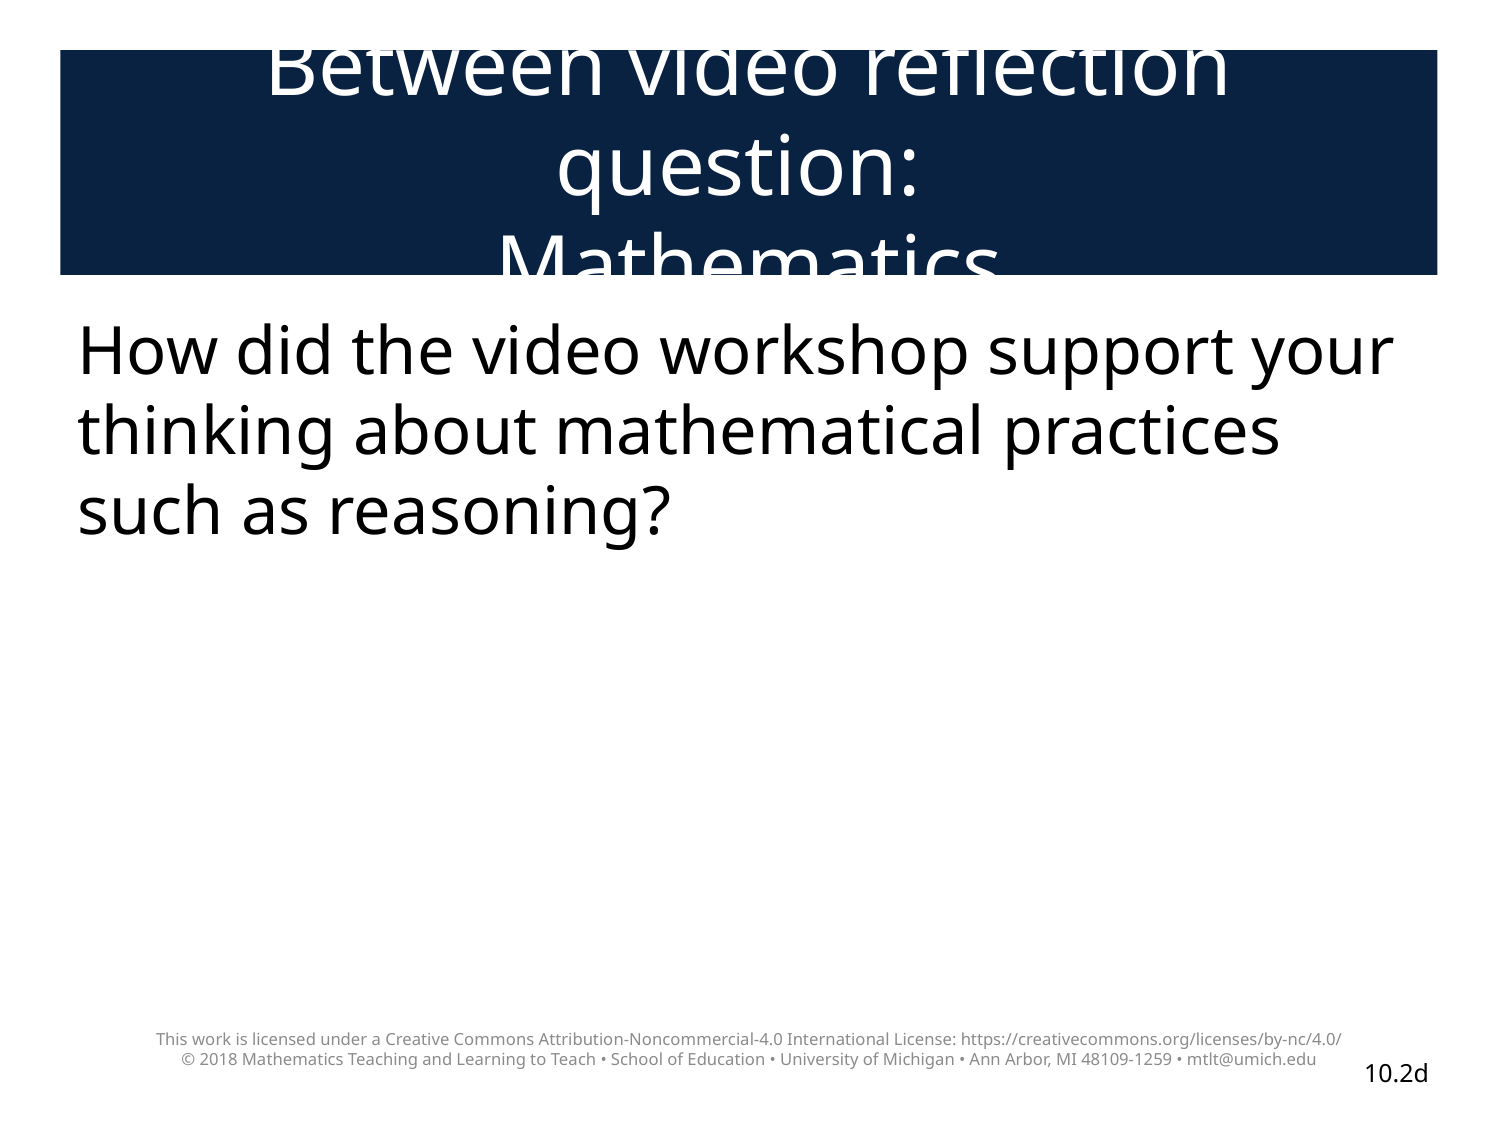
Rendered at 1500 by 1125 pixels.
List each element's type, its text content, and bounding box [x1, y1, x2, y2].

list How did the video workshop support your thinking about mathematical practices such as reasoning? [62, 299, 1438, 1005]
footer This work is licensed under a Creative Commons Attribution-Noncommercial-4.0 International License: https://creativecommons.org/licenses/by-nc/4.0/ © 2018 Mathematics Teaching and Learning to Teach • School of Education • University of Michigan • Ann Arbor, MI 48109-1259 • mtlt@umich.edu [62, 1009, 1438, 1088]
text_box 10.2d [1349, 1050, 1444, 1095]
title Between video reflection question: Mathematics [60, 50, 1438, 275]
